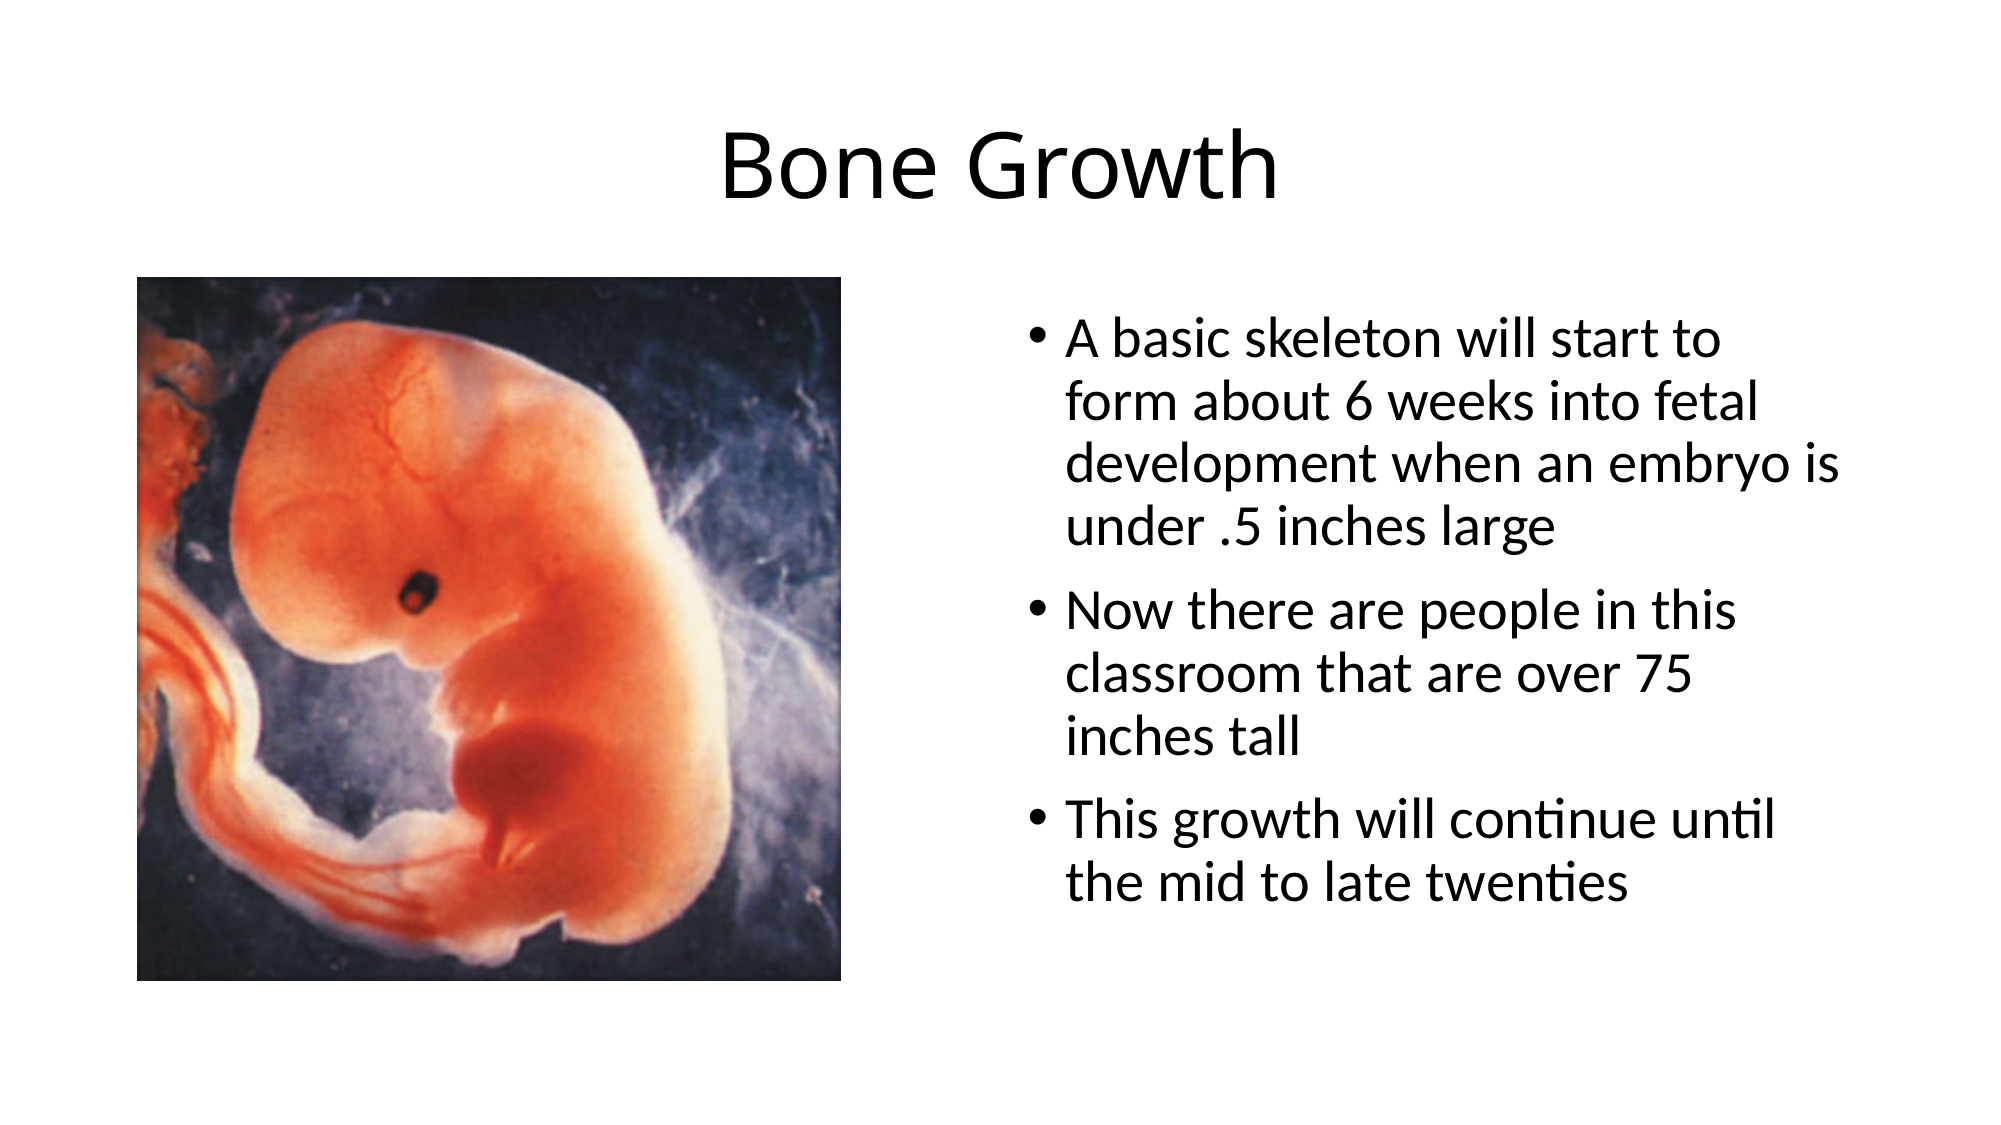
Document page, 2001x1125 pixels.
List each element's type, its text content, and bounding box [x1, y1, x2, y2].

list A basic skeleton will start to form about 6 weeks into fetal development when an embryo is under .5 inches large Now there are people in this classroom that are over 75 inches tall This growth will continue until the mid to late twenties [1012, 299, 1863, 1014]
picture [137, 277, 841, 981]
title Bone Growth [137, 59, 1863, 278]
